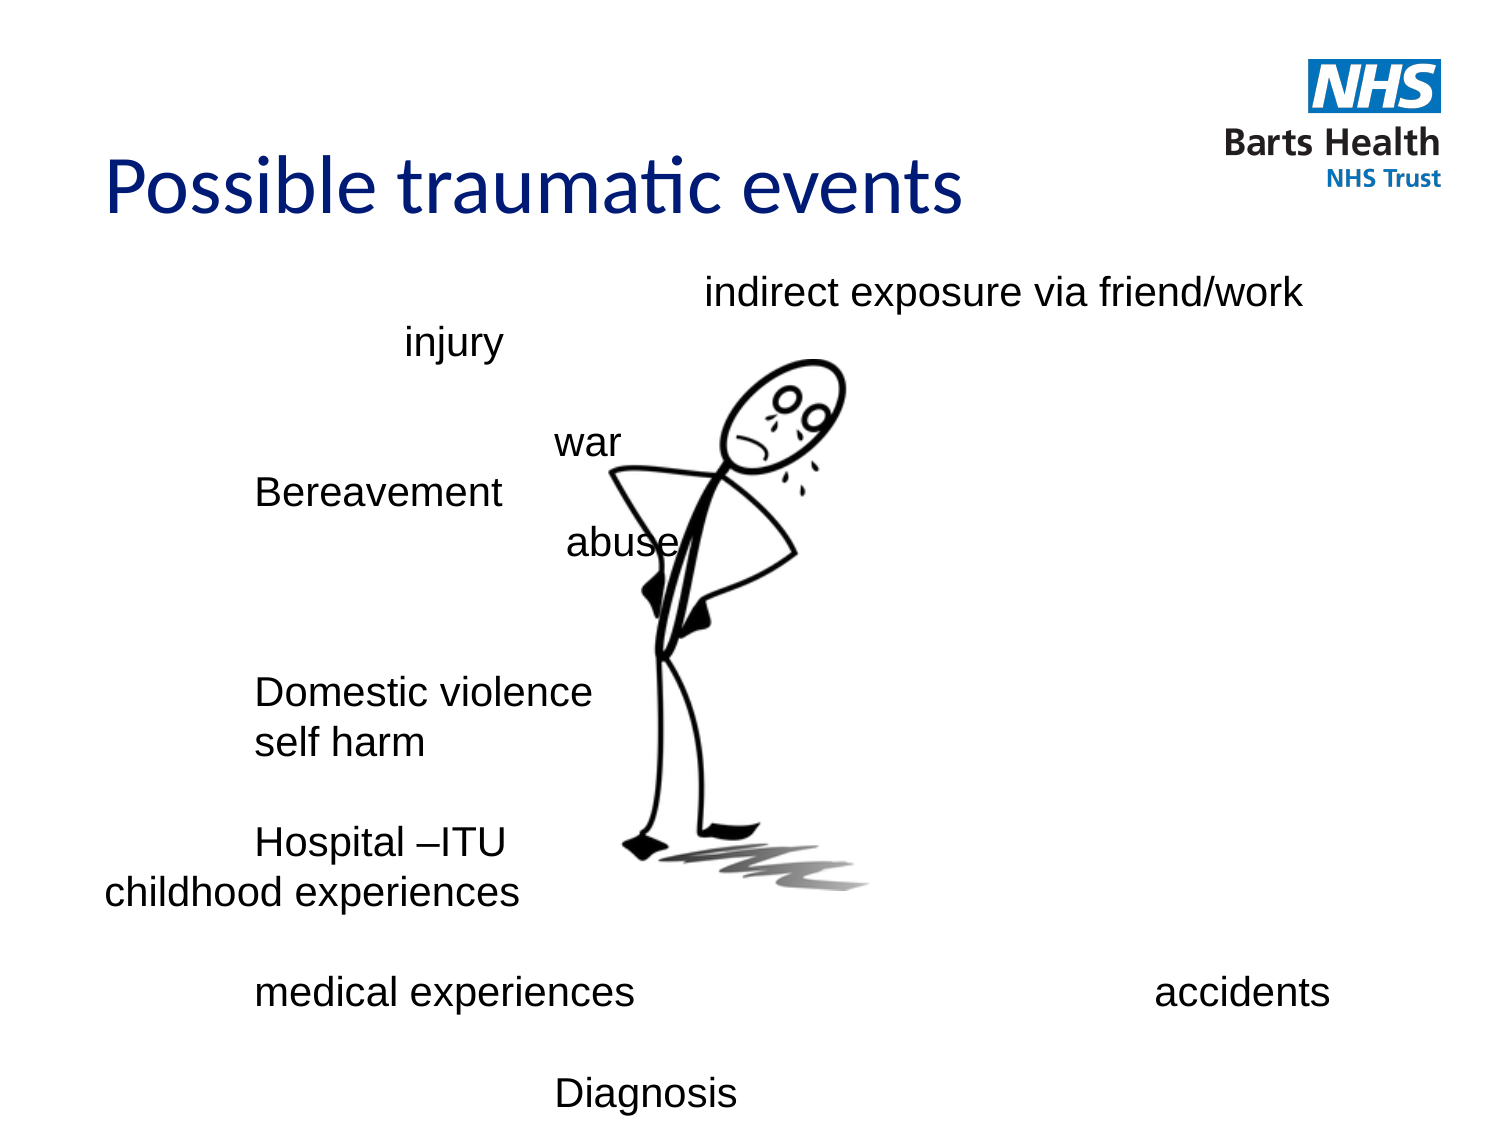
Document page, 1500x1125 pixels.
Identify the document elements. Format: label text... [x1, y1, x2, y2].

list indirect exposure via friend/work injury war Bereavement abuse Domestic violence self harm Hospital –ITU childhood experiences medical experiences accidents Diagnosis accidents [104, 264, 1396, 924]
picture [1226, 59, 1441, 187]
picture [606, 359, 873, 891]
title Possible traumatic events [104, 129, 1396, 231]
